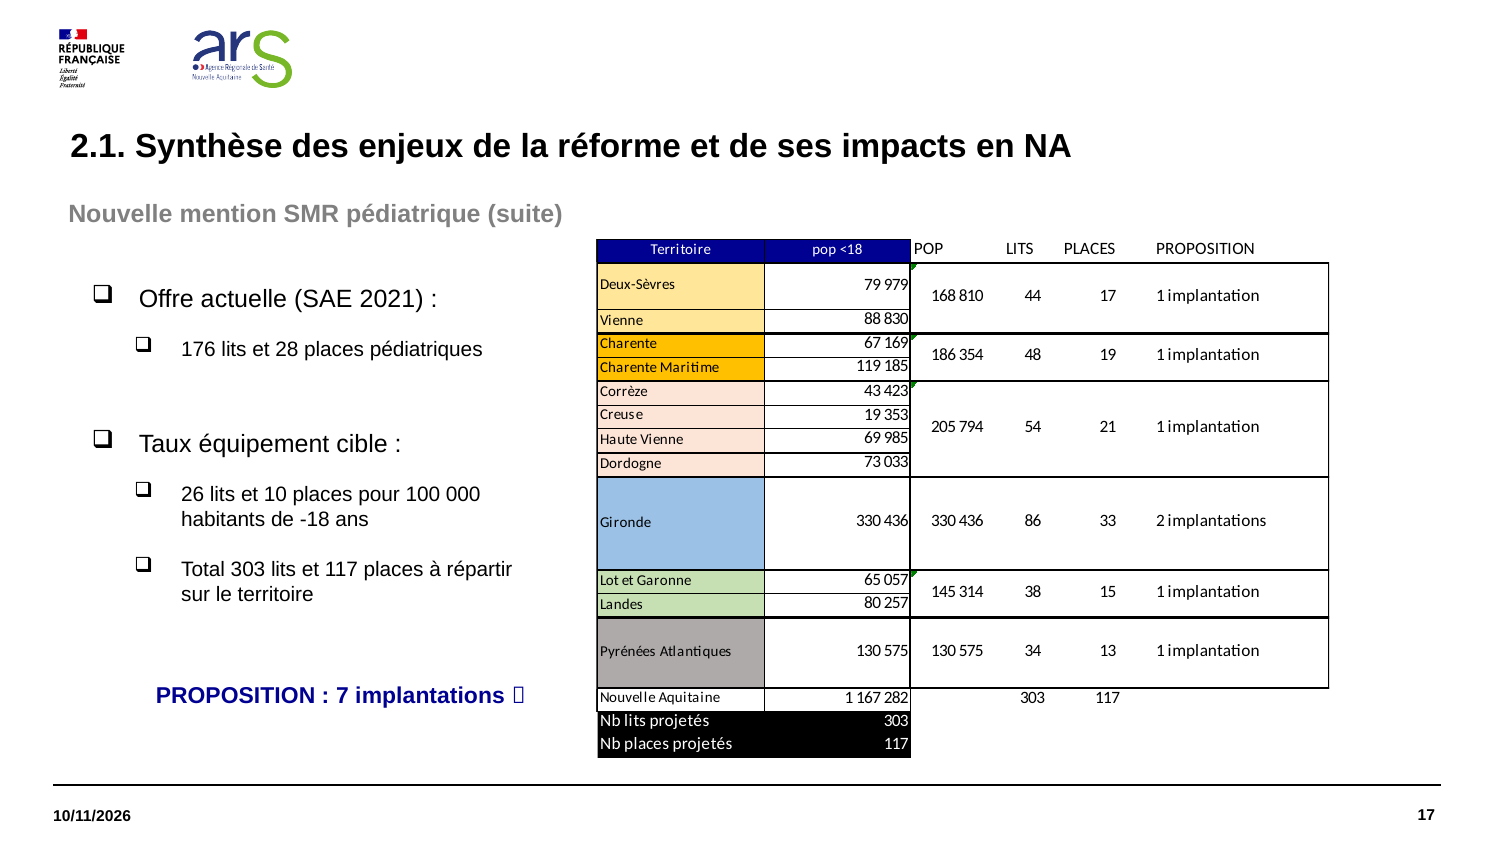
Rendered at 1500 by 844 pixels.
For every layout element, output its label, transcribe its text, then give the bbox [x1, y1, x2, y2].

picture [596, 238, 1331, 759]
picture [192, 30, 292, 88]
list Offre actuelle (SAE 2021) : 176 lits et 28 places pédiatriques Taux équipement cible : 26 lits et 10 places pour 100 000 habitants de -18 ans Total 303 lits et 117 places à répartir sur le territoire PROPOSITION : 7 implantations  [76, 282, 526, 744]
title 2.1. Synthèse des enjeux de la réforme et de ses impacts en NA [53, 102, 1436, 192]
slide_number 17 [1213, 800, 1436, 844]
list Nouvelle mention SMR pédiatrique (suite) [53, 197, 1436, 800]
picture [47, 17, 136, 107]
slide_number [53, 800, 252, 844]
